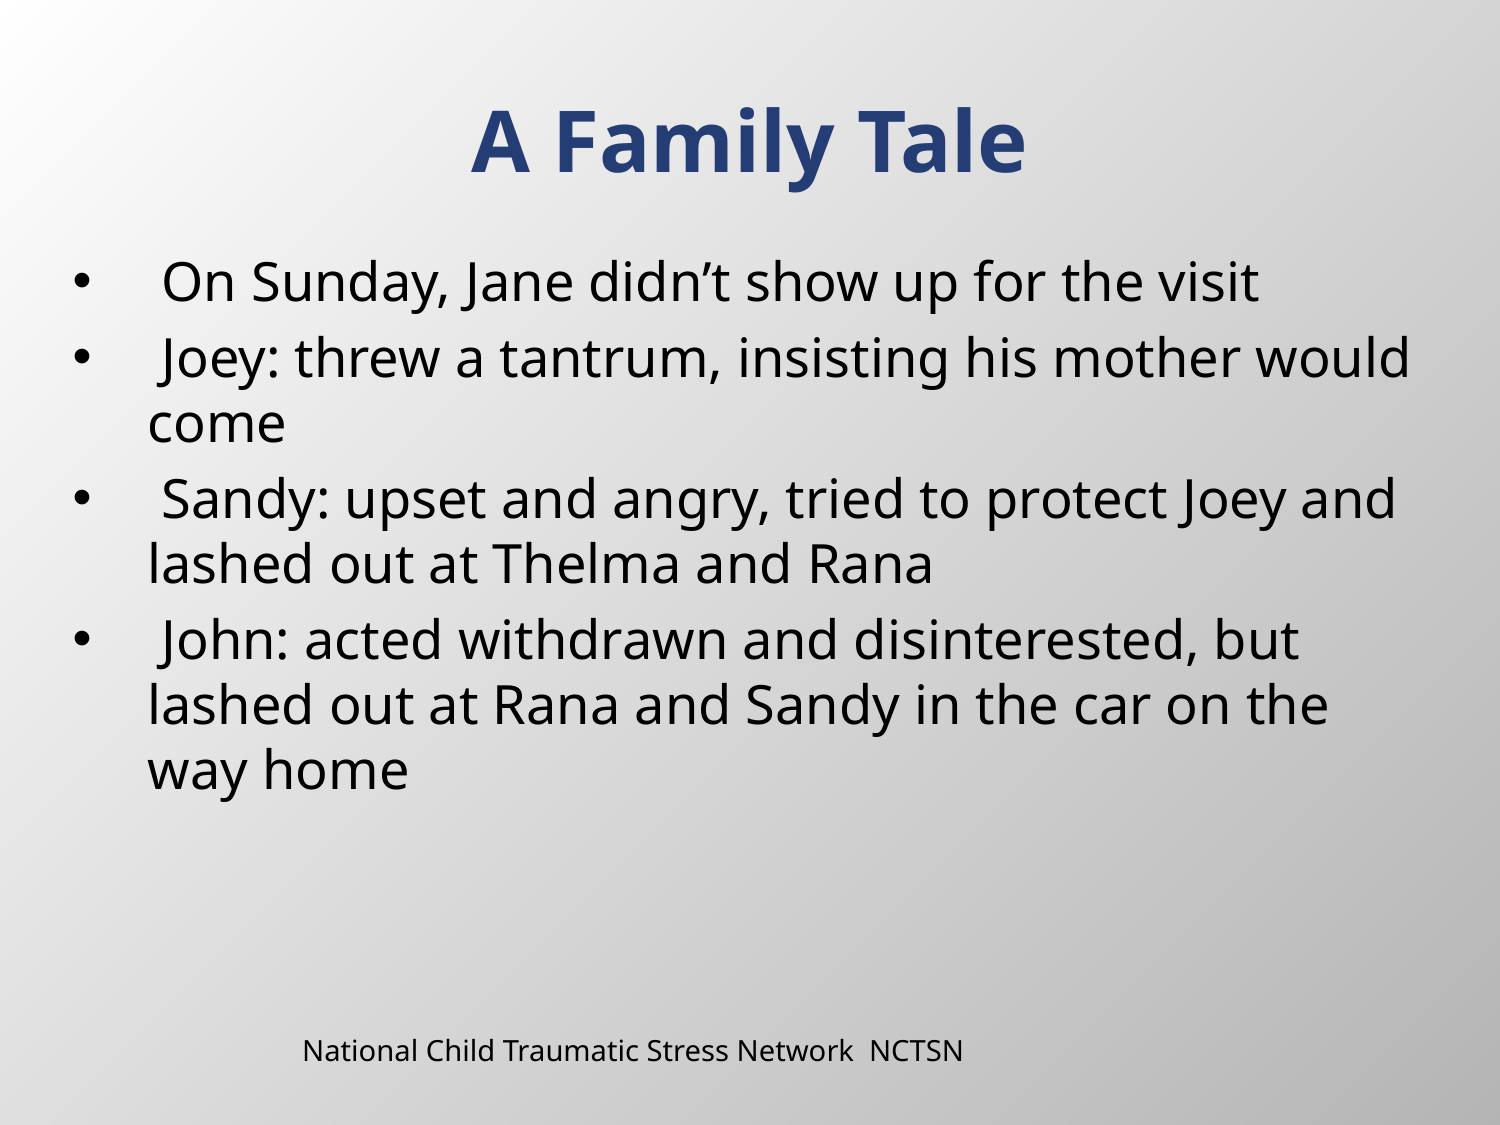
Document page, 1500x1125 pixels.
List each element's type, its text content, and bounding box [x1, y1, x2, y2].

title A Family Tale [75, 45, 1425, 233]
list On Sunday, Jane didn’t show up for the visit Joey: threw a tantrum, insisting his mother would come Sandy: upset and angry, tried to protect Joey and lashed out at Thelma and Rana John: acted withdrawn and disinterested, but lashed out at Rana and Sandy in the car on the way home [57, 239, 1438, 1015]
text_box National Child Traumatic Stress Network NCTSN [287, 1024, 1113, 1075]
